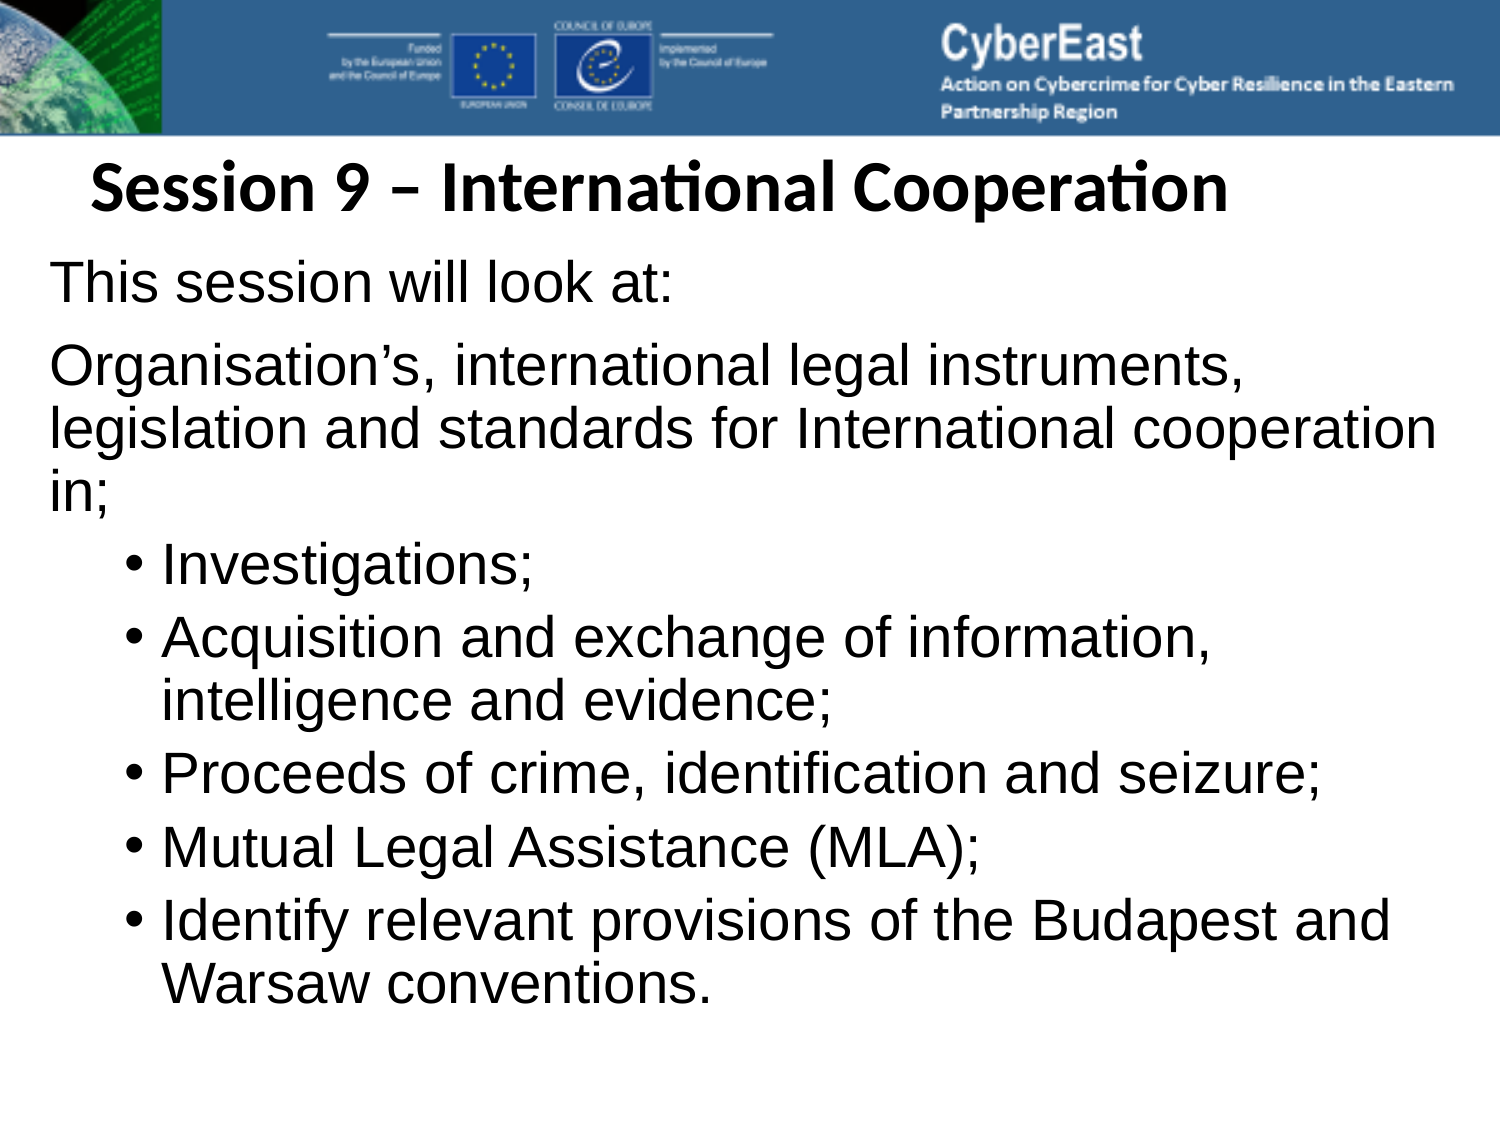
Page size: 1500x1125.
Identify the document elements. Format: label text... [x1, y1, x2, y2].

title Session 9 – International Cooperation [75, 139, 1425, 244]
list This session will look at: Organisation’s, international legal instruments, legislation and standards for International cooperation in; Investigations; Acquisition and exchange of information, intelligence and evidence; Proceeds of crime, identification and seizure; Mutual Legal Assistance (MLA); Identify relevant provisions of the Budapest and Warsaw conventions. [34, 244, 1486, 1108]
picture [0, 0, 1500, 1125]
